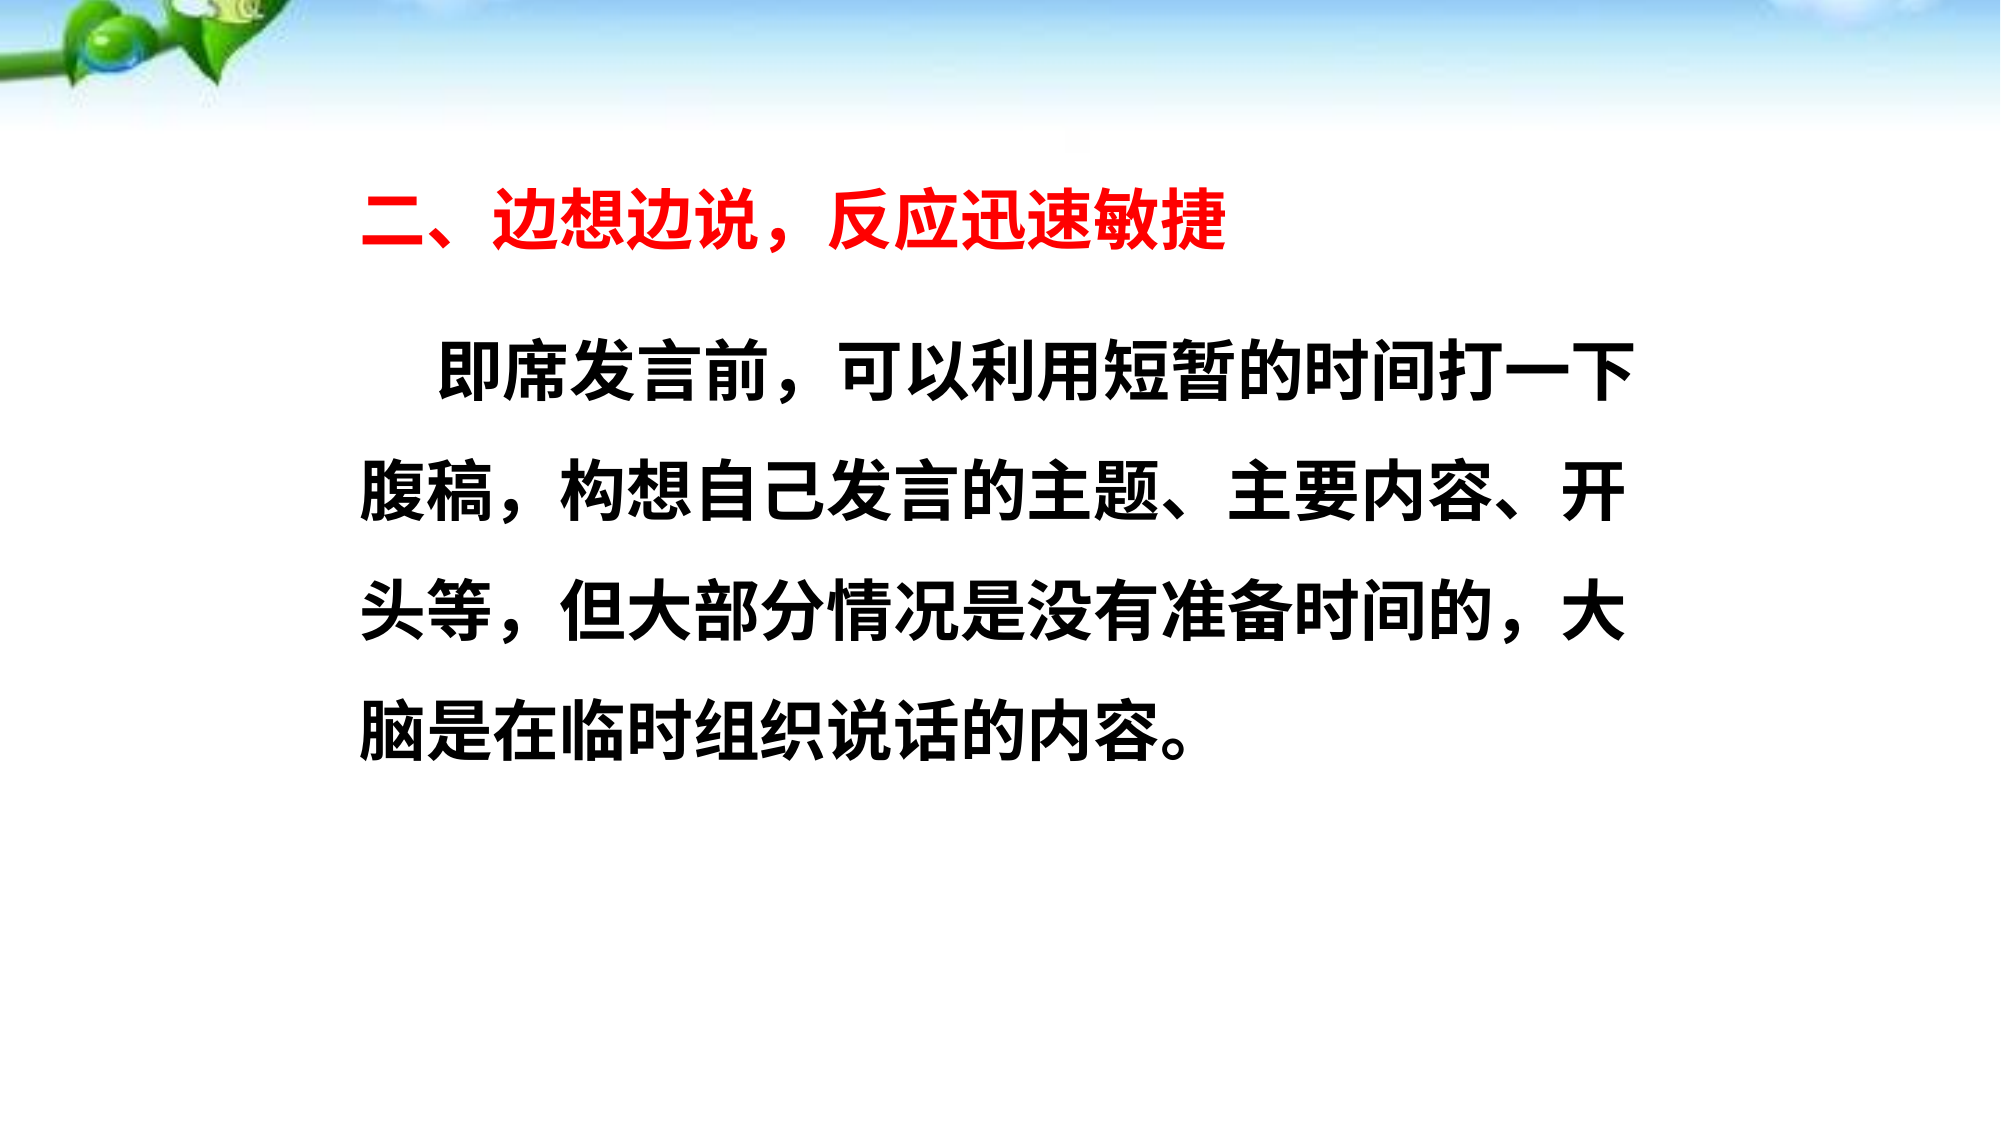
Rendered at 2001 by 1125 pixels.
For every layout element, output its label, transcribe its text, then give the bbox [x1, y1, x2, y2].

text_box 二、边想边说，反应迅速敏捷 即席发言前，可以利用短暂的时间打一下腹稿，构想自己发言的主题、主要内容、开头等，但大部分情况是没有准备时间的，大脑是在临时组织说话的内容。 [344, 130, 1656, 777]
picture [0, 0, 2001, 1125]
